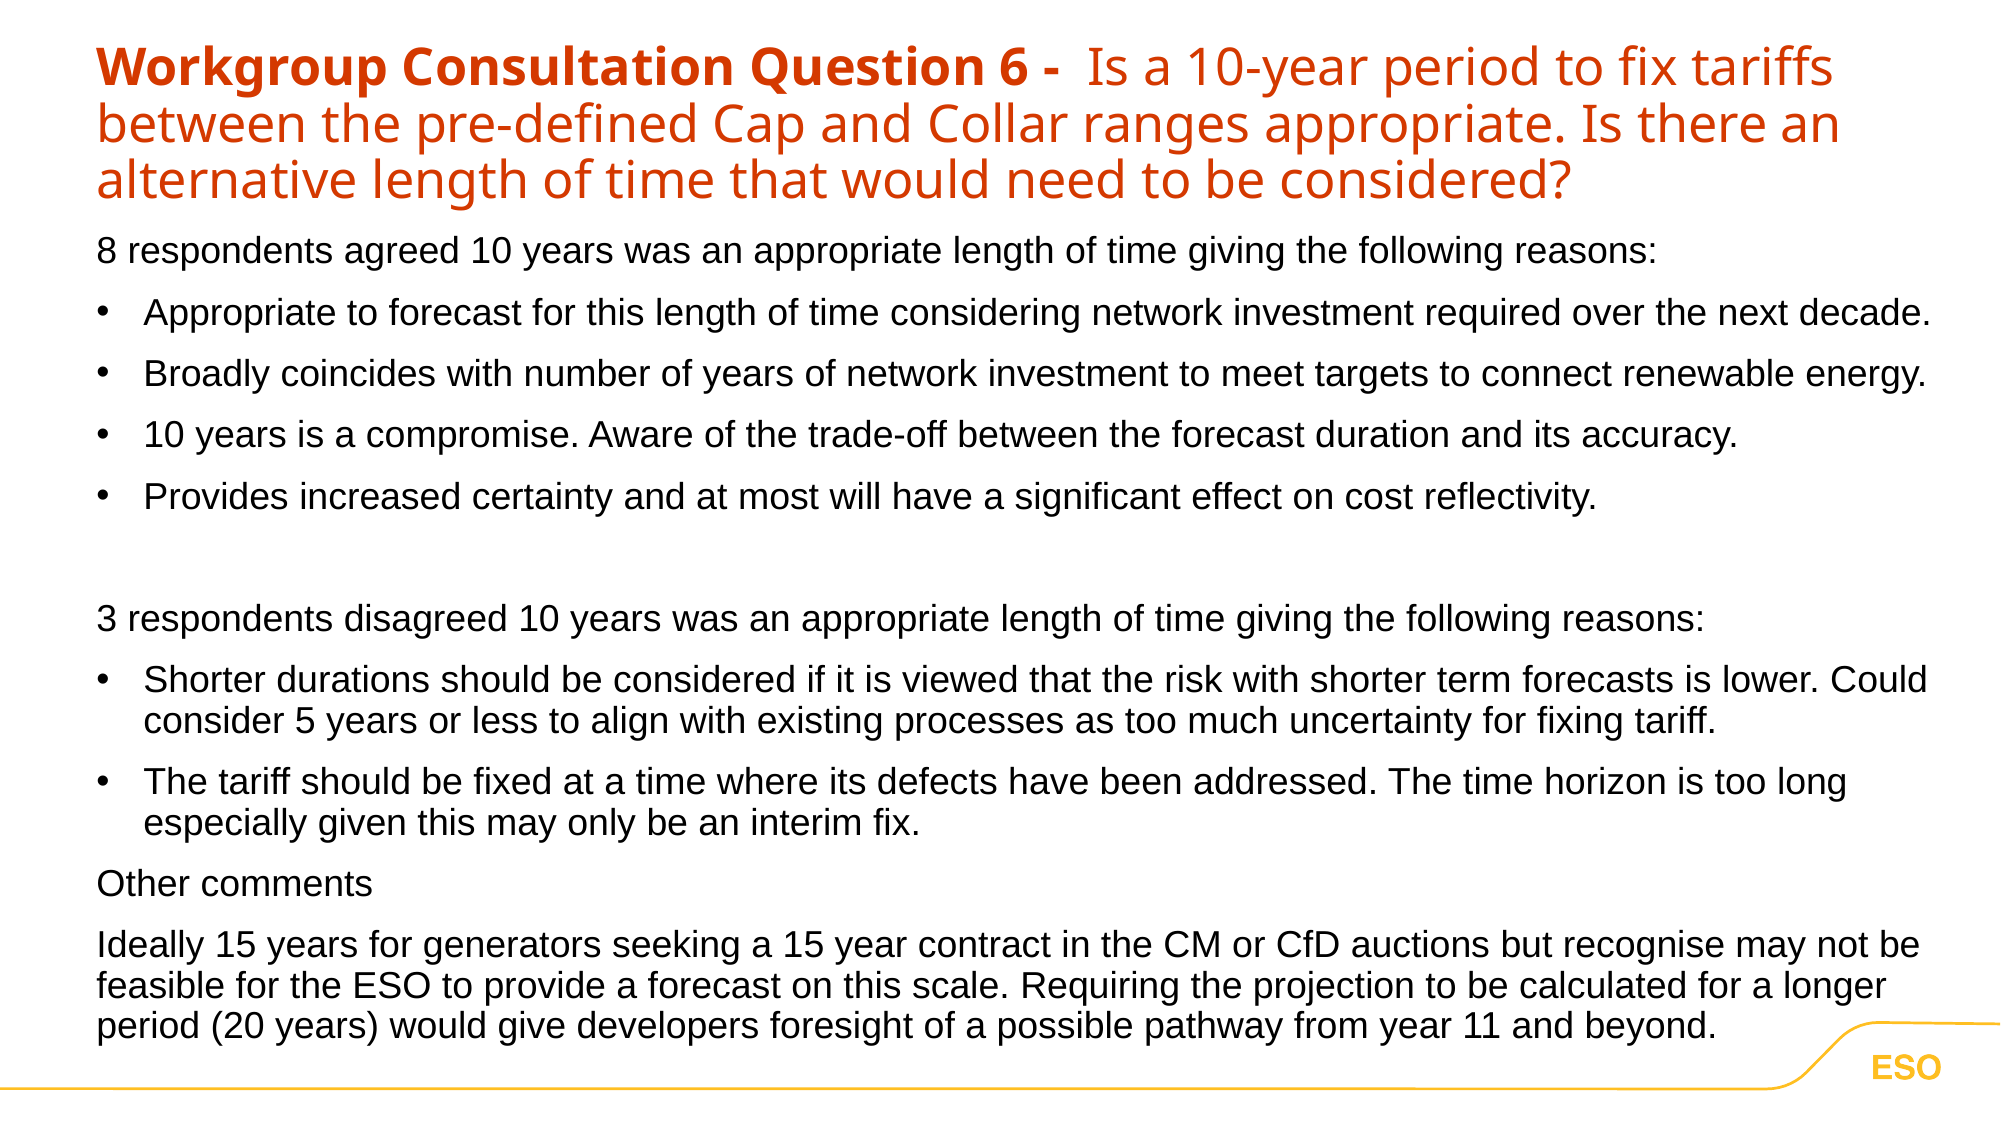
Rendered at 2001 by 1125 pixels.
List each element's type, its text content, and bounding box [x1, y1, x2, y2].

picture [1873, 1054, 1941, 1080]
title Workgroup Consultation Question 6 - Is a 10-year period to fix tariffs between the pre-defined Cap and Collar ranges appropriate. Is there an alternative length of time that would need to be considered? [81, 33, 1964, 225]
list 8 respondents agreed 10 years was an appropriate length of time giving the following reasons: Appropriate to forecast for this length of time considering network investment required over the next decade. Broadly coincides with number of years of network investment to meet targets to connect renewable energy. 10 years is a compromise. Aware of the trade-off between the forecast duration and its accuracy. Provides increased certainty and at most will have a significant effect on cost reflectivity. 3 respondents disagreed 10 years was an appropriate length of time giving the following reasons: Shorter durations should be considered if it is viewed that the risk with shorter term forecasts is lower. Could consider 5 years or less to align with existing processes as too much uncertainty for fixing tariff. The tariff should be fixed at a time where its defects have been addressed. The time horizon is too long especially given this may only be an interim fix. Other comments Ideally 15 years for generators seeking a 15 year contract in the CM or CfD auctions but recognise may not be feasible for the ESO to provide a forecast on this scale. Requiring the projection to be calculated for a longer period (20 years) would give developers foresight of a possible pathway from year 11 and beyond. [81, 224, 1976, 1035]
